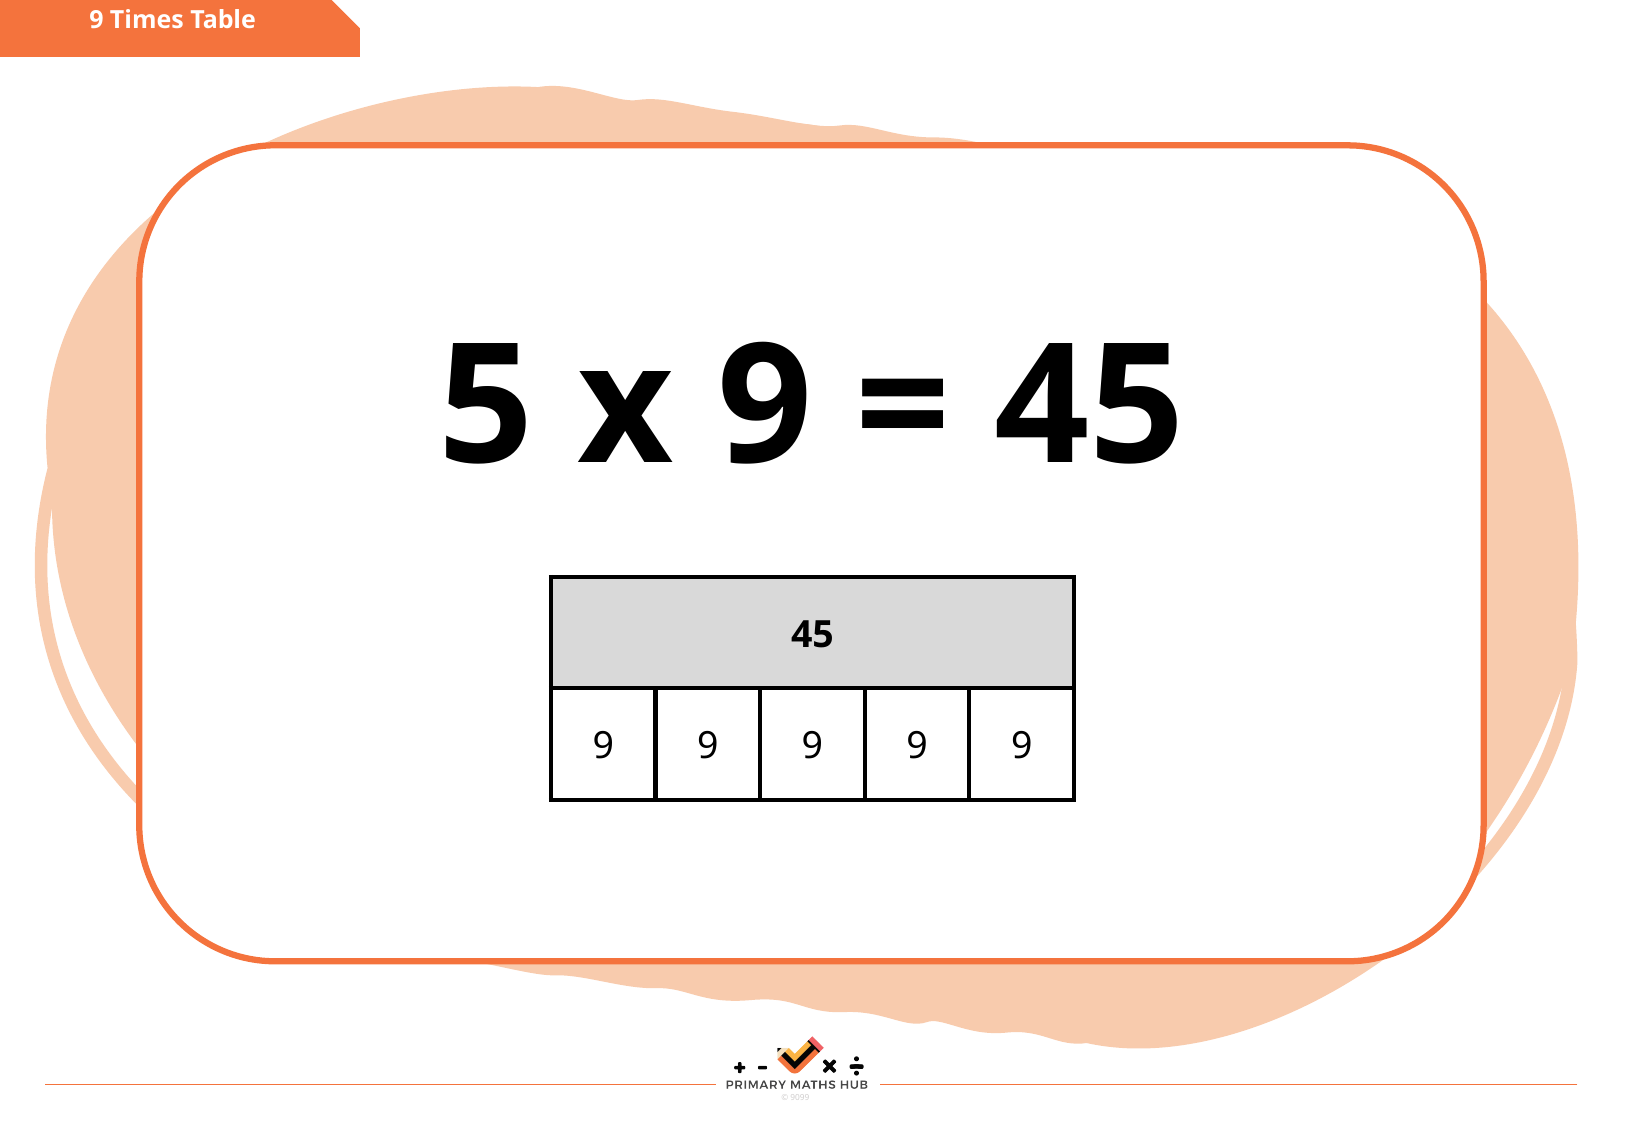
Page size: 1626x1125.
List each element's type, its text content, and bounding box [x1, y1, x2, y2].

table_header 45 [553, 579, 1072, 686]
table_cell 9 [867, 690, 967, 798]
text_box [1479, 300, 1579, 867]
text_box [273, 91, 956, 144]
table_cell 9 [658, 690, 758, 798]
text_box [138, 144, 1485, 963]
table_cell 9 [762, 690, 863, 798]
table_cell 9 [971, 690, 1072, 798]
text_box [496, 960, 1374, 1044]
table_cell 9 [553, 690, 653, 798]
text_box © 9099 [720, 1084, 870, 1110]
text_box 9 Times Table [0, 0, 361, 58]
text_box [39, 214, 155, 799]
text_box 5 x 9 = 45 [140, 288, 1485, 503]
picture [722, 1034, 872, 1094]
